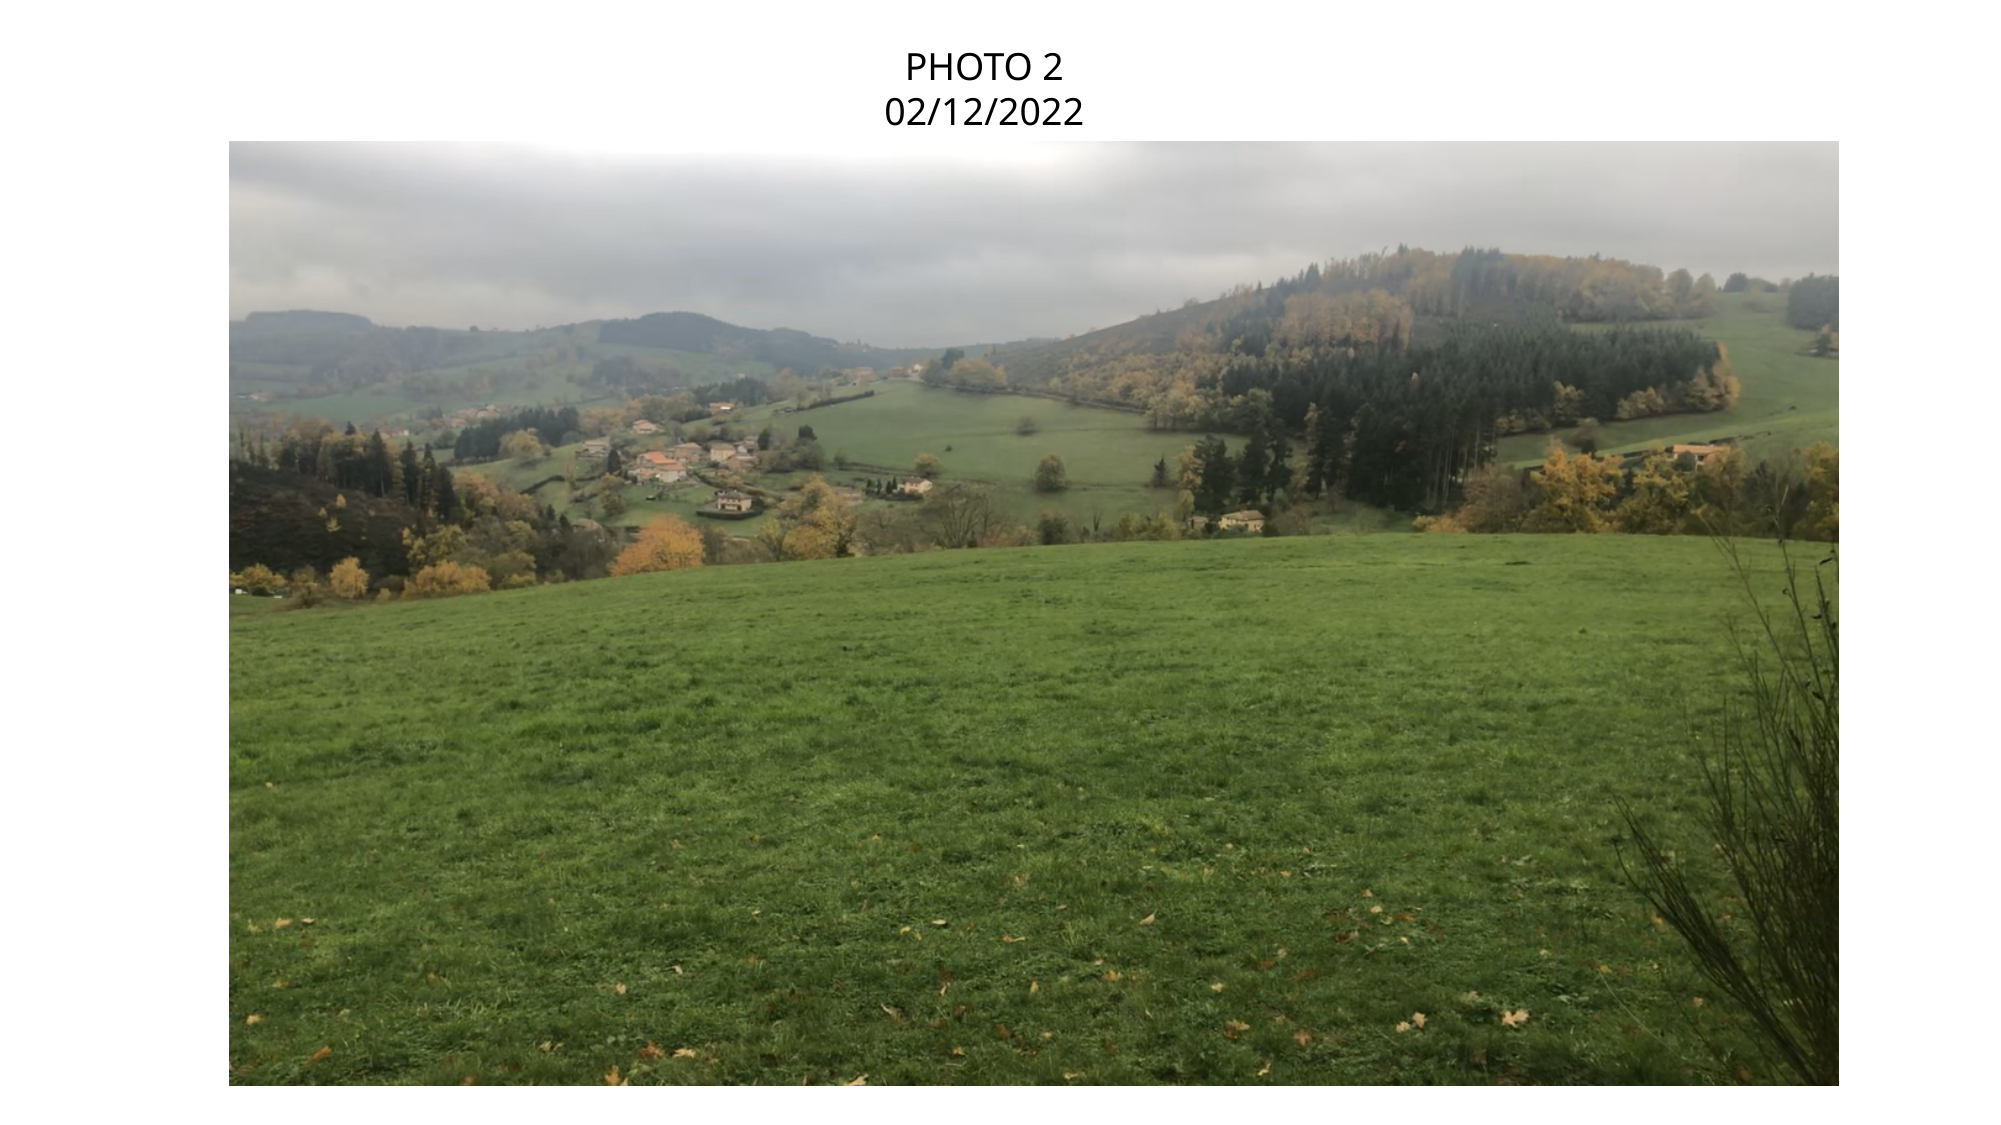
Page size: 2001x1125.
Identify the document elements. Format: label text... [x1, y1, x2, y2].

text_box PHOTO 2 02/12/2022 [865, 35, 1104, 141]
picture [229, 141, 1839, 1086]
